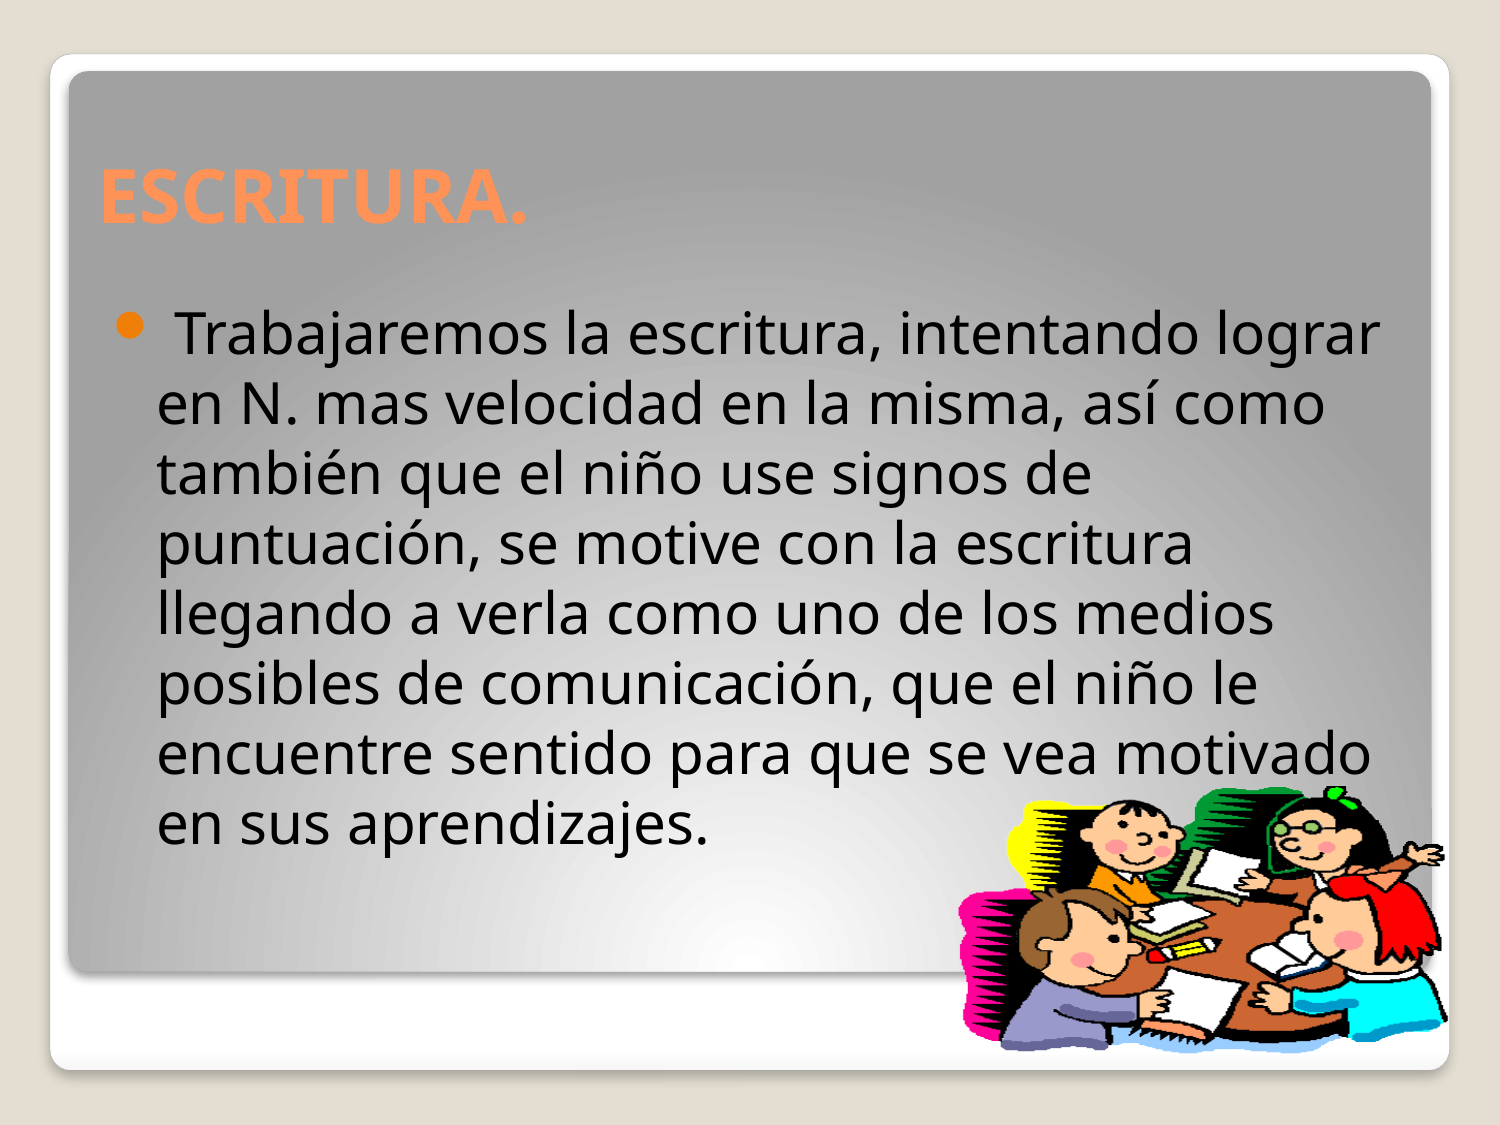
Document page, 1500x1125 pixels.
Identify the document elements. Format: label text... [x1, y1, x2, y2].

title ESCRITURA. [82, 82, 1425, 247]
list Trabajaremos la escritura, intentando lograr en N. mas velocidad en la misma, así como también que el niño use signos de puntuación, se motive con la escritura llegando a verla como uno de los medios posibles de comunicación, que el niño le encuentre sentido para que se vea motivado en sus aprendizajes. [82, 281, 1425, 1020]
picture [935, 726, 1500, 1067]
